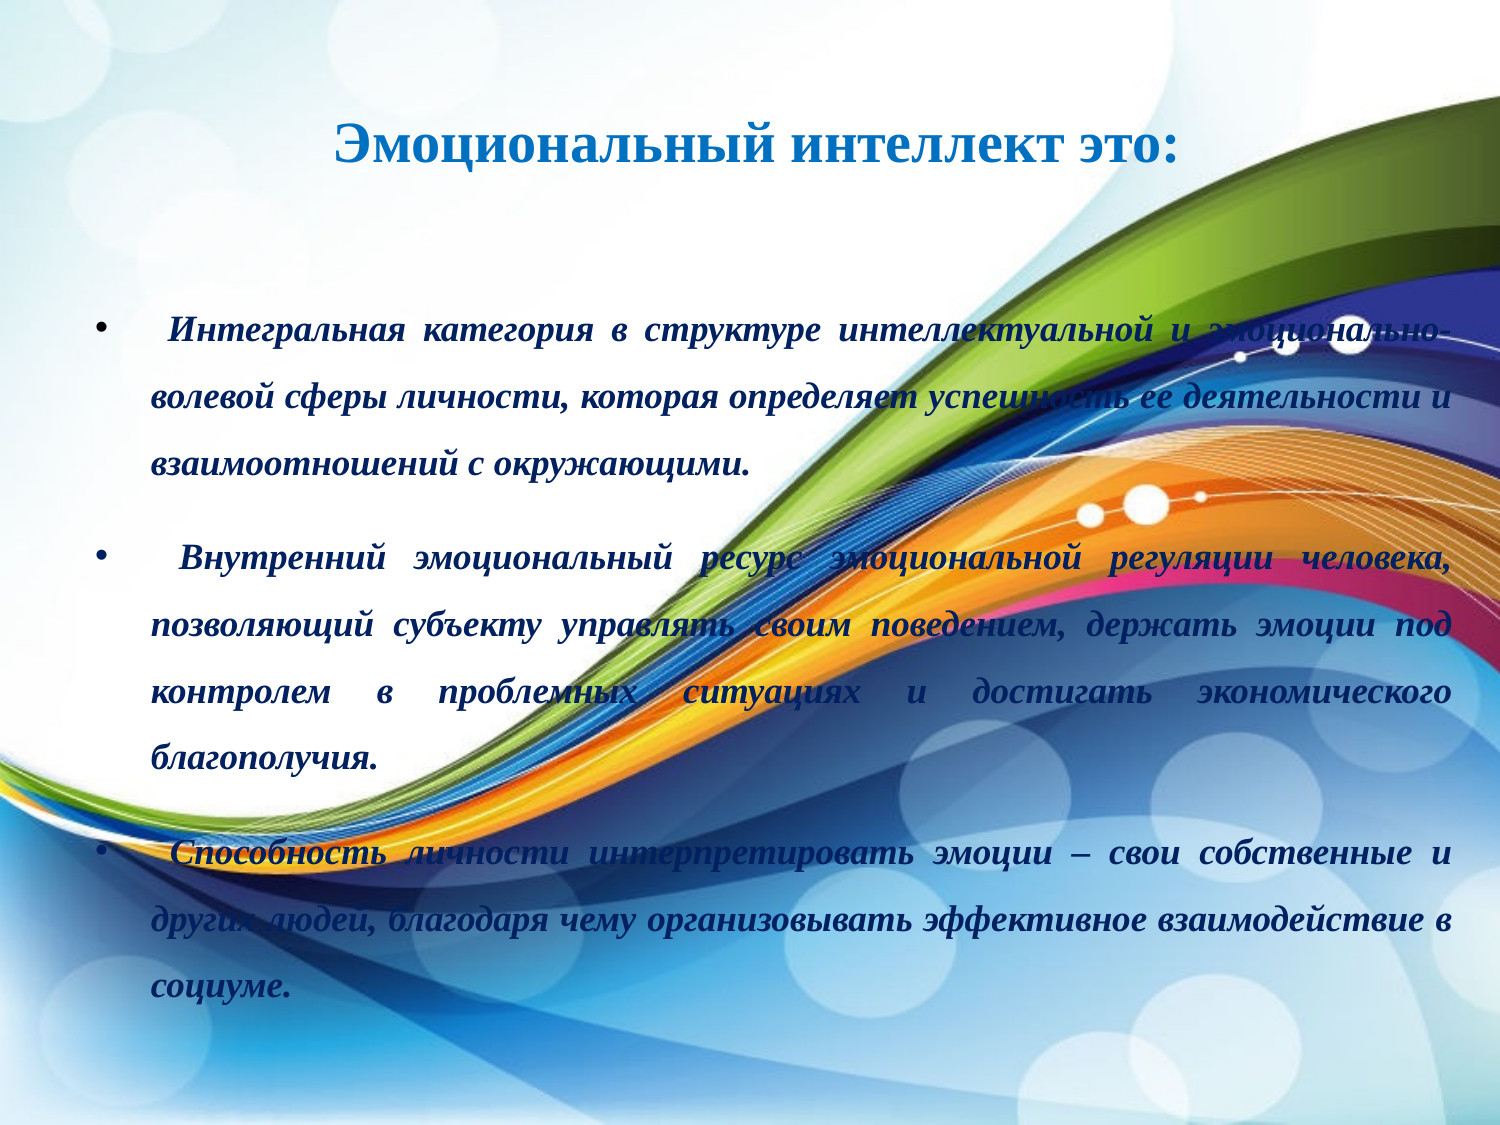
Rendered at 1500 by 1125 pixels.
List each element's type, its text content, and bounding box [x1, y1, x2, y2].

title Эмоциональный интеллект это: [75, 45, 1425, 233]
list Интегральная категория в структуре интеллектуальной и эмоционально-волевой сферы личности, которая определяет успешность ее деятельности и взаимоотношений с окружающими. Внутренний эмоциональный ресурс эмоциональной регуляции человека, позволяющий субъекту управлять своим поведением, держать эмоции под контролем в проблемных ситуациях и достигать экономического благополучия. Способность личности интерпретировать эмоции – свои собственные и других людей, благодаря чему организовывать эффективное взаимодействие в социуме. [80, 275, 1468, 1018]
picture [0, 0, 1500, 1125]
